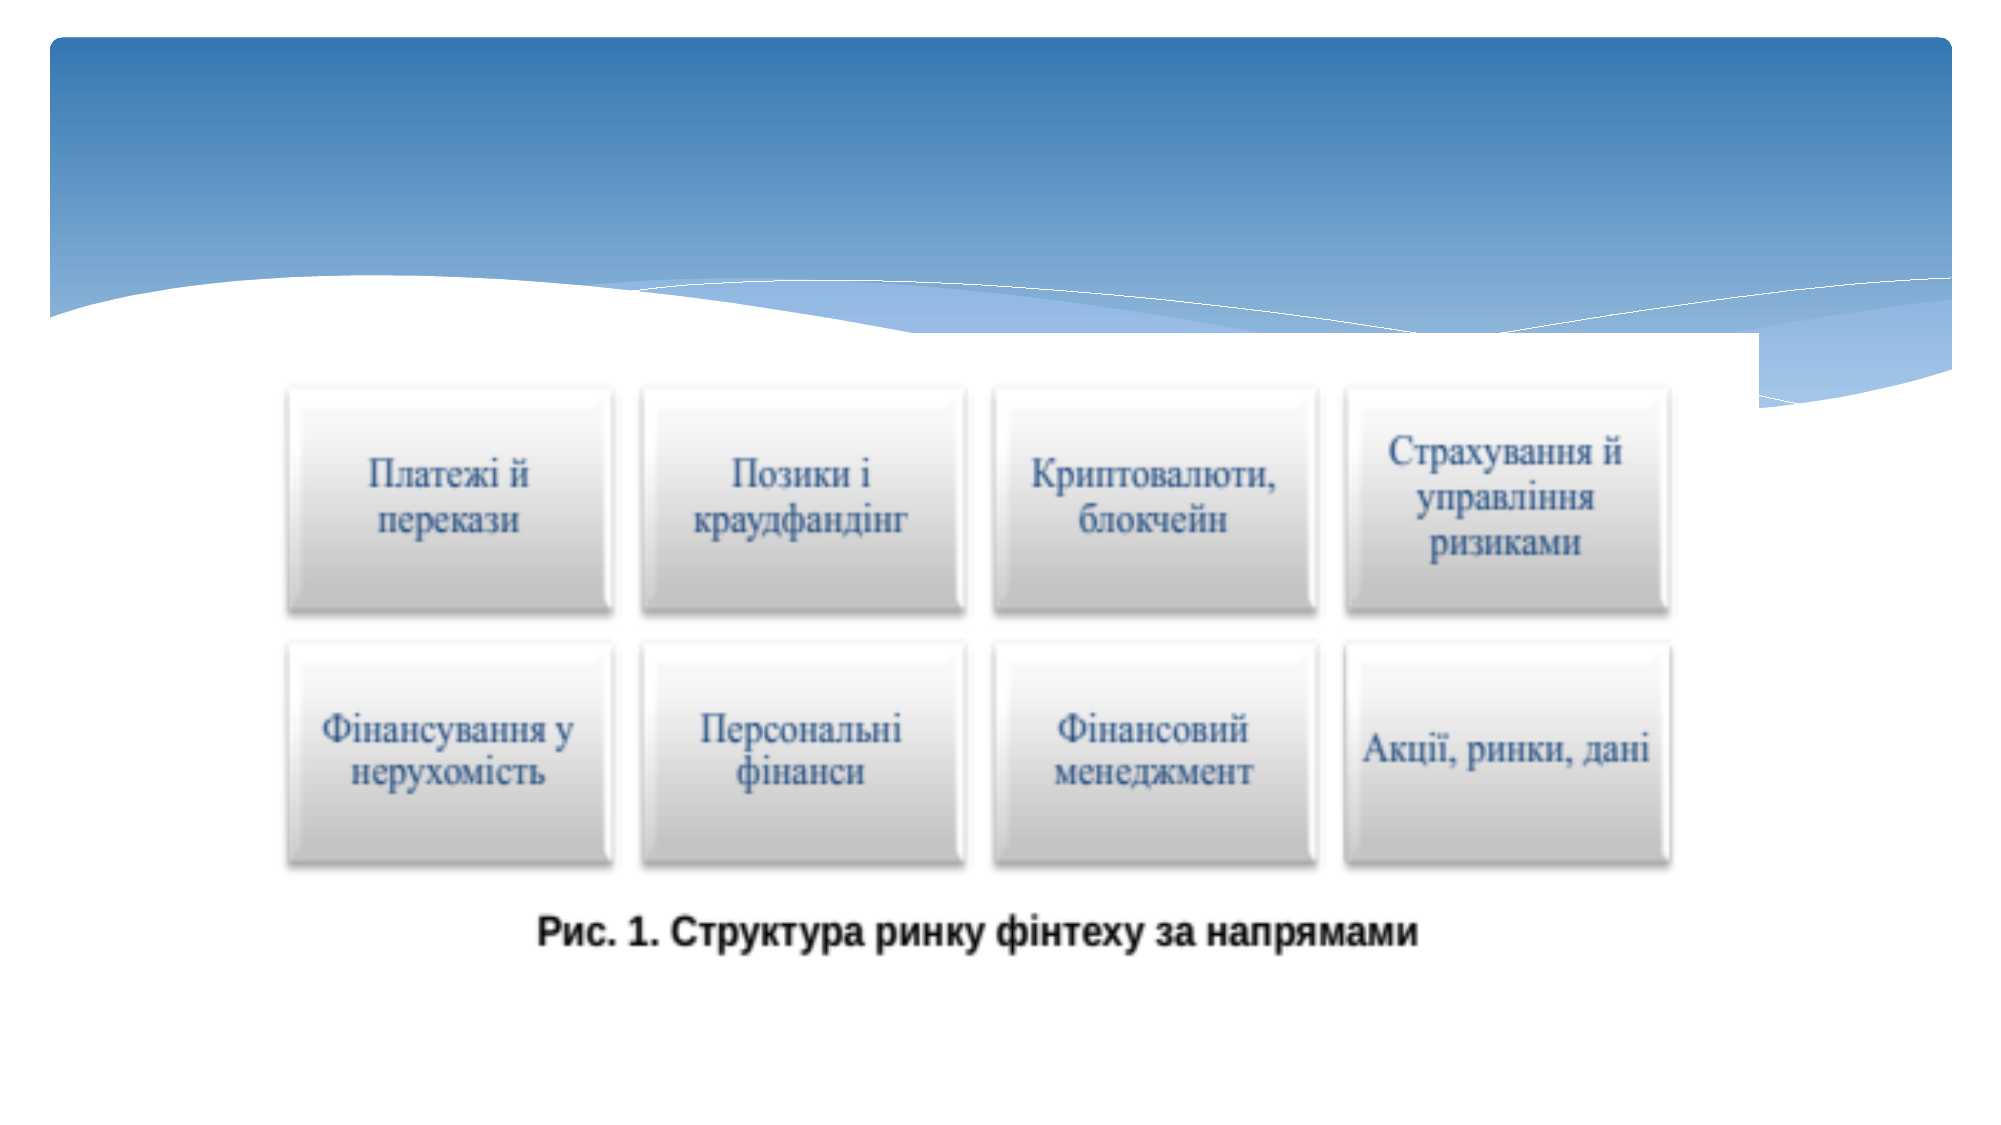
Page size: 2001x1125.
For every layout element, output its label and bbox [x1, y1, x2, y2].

picture [162, 333, 1760, 963]
